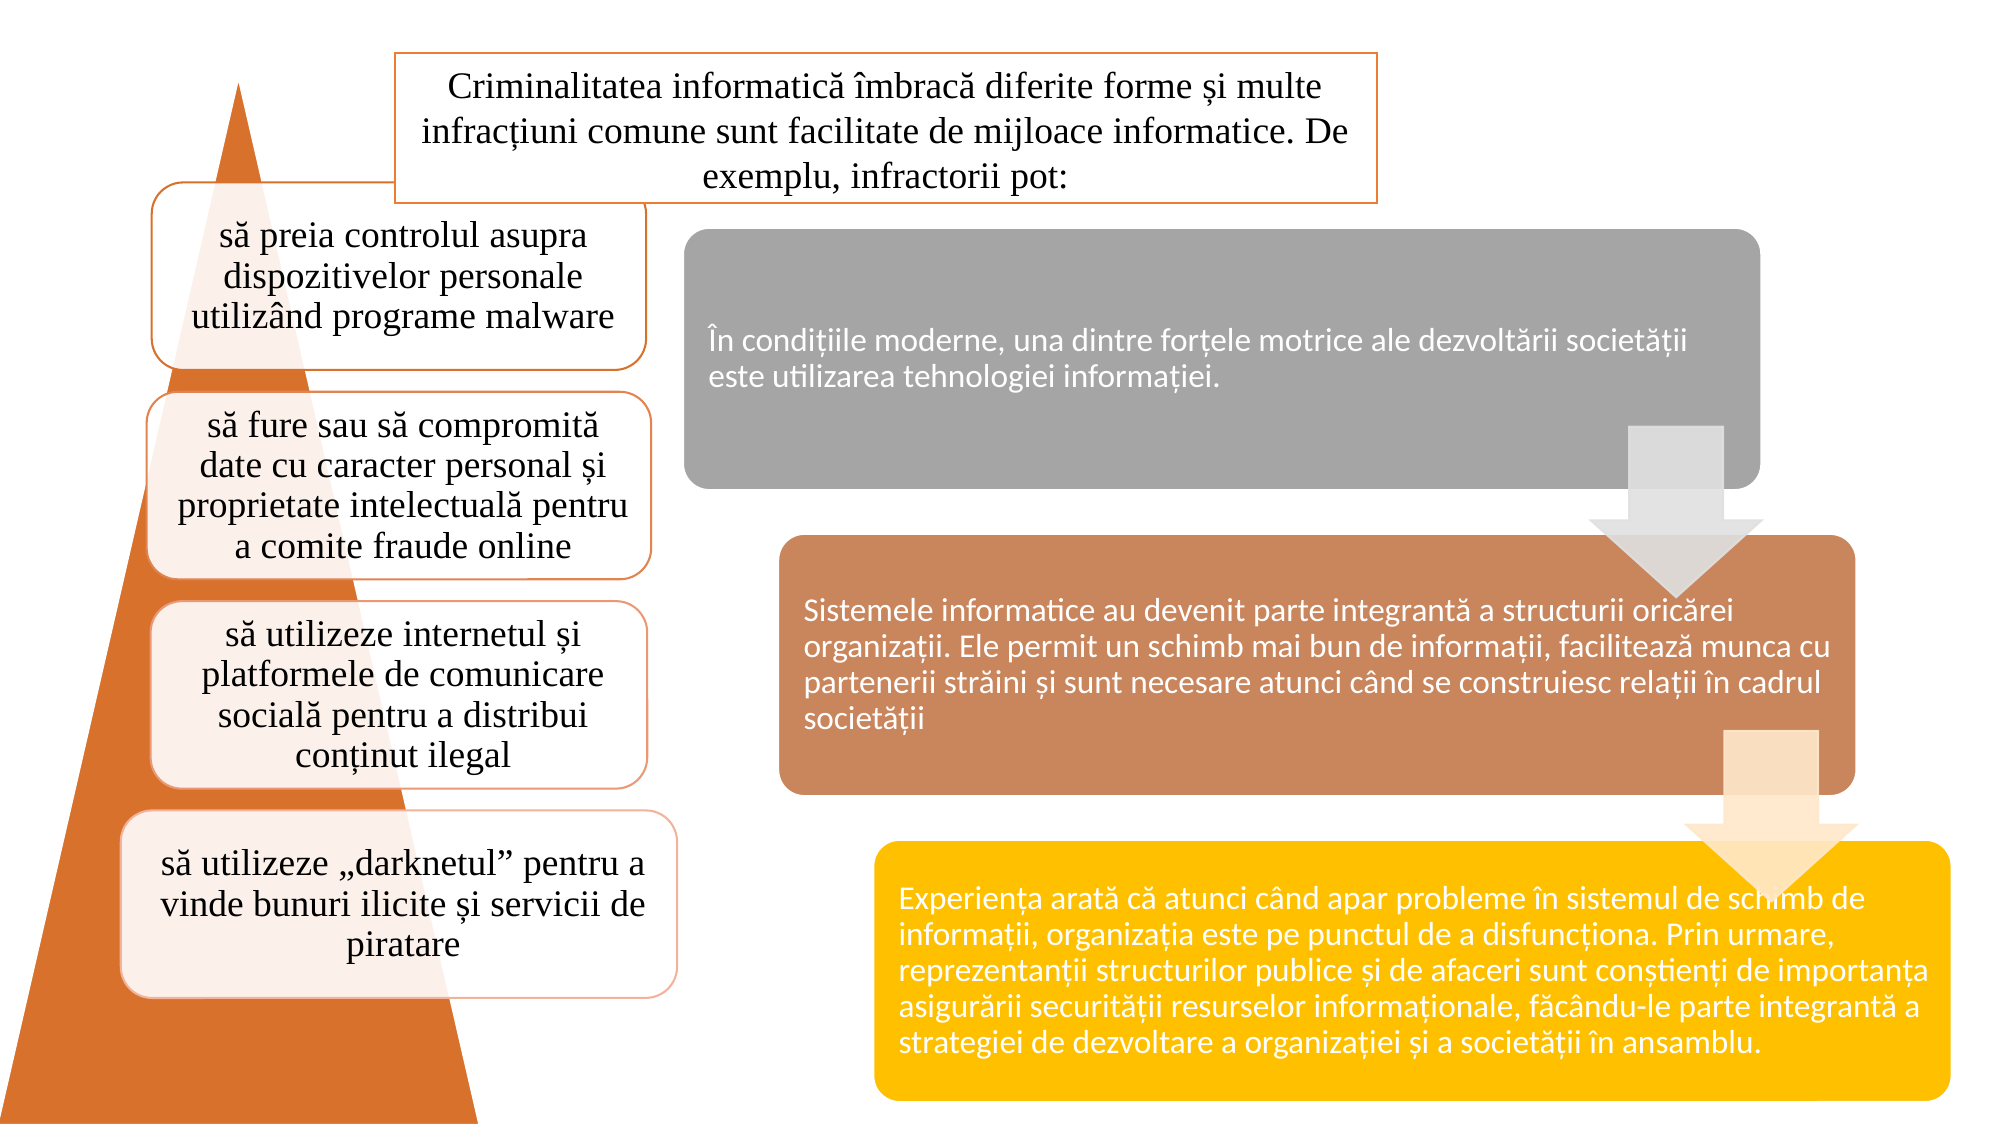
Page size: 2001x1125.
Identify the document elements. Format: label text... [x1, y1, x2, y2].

text_box Criminalitatea informatică îmbracă diferite forme și multe infracțiuni comune sunt facilitate de mijloace informatice. De exemplu, infractorii pot: [394, 52, 1378, 204]
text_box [683, 227, 1952, 1103]
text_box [0, 77, 714, 1125]
